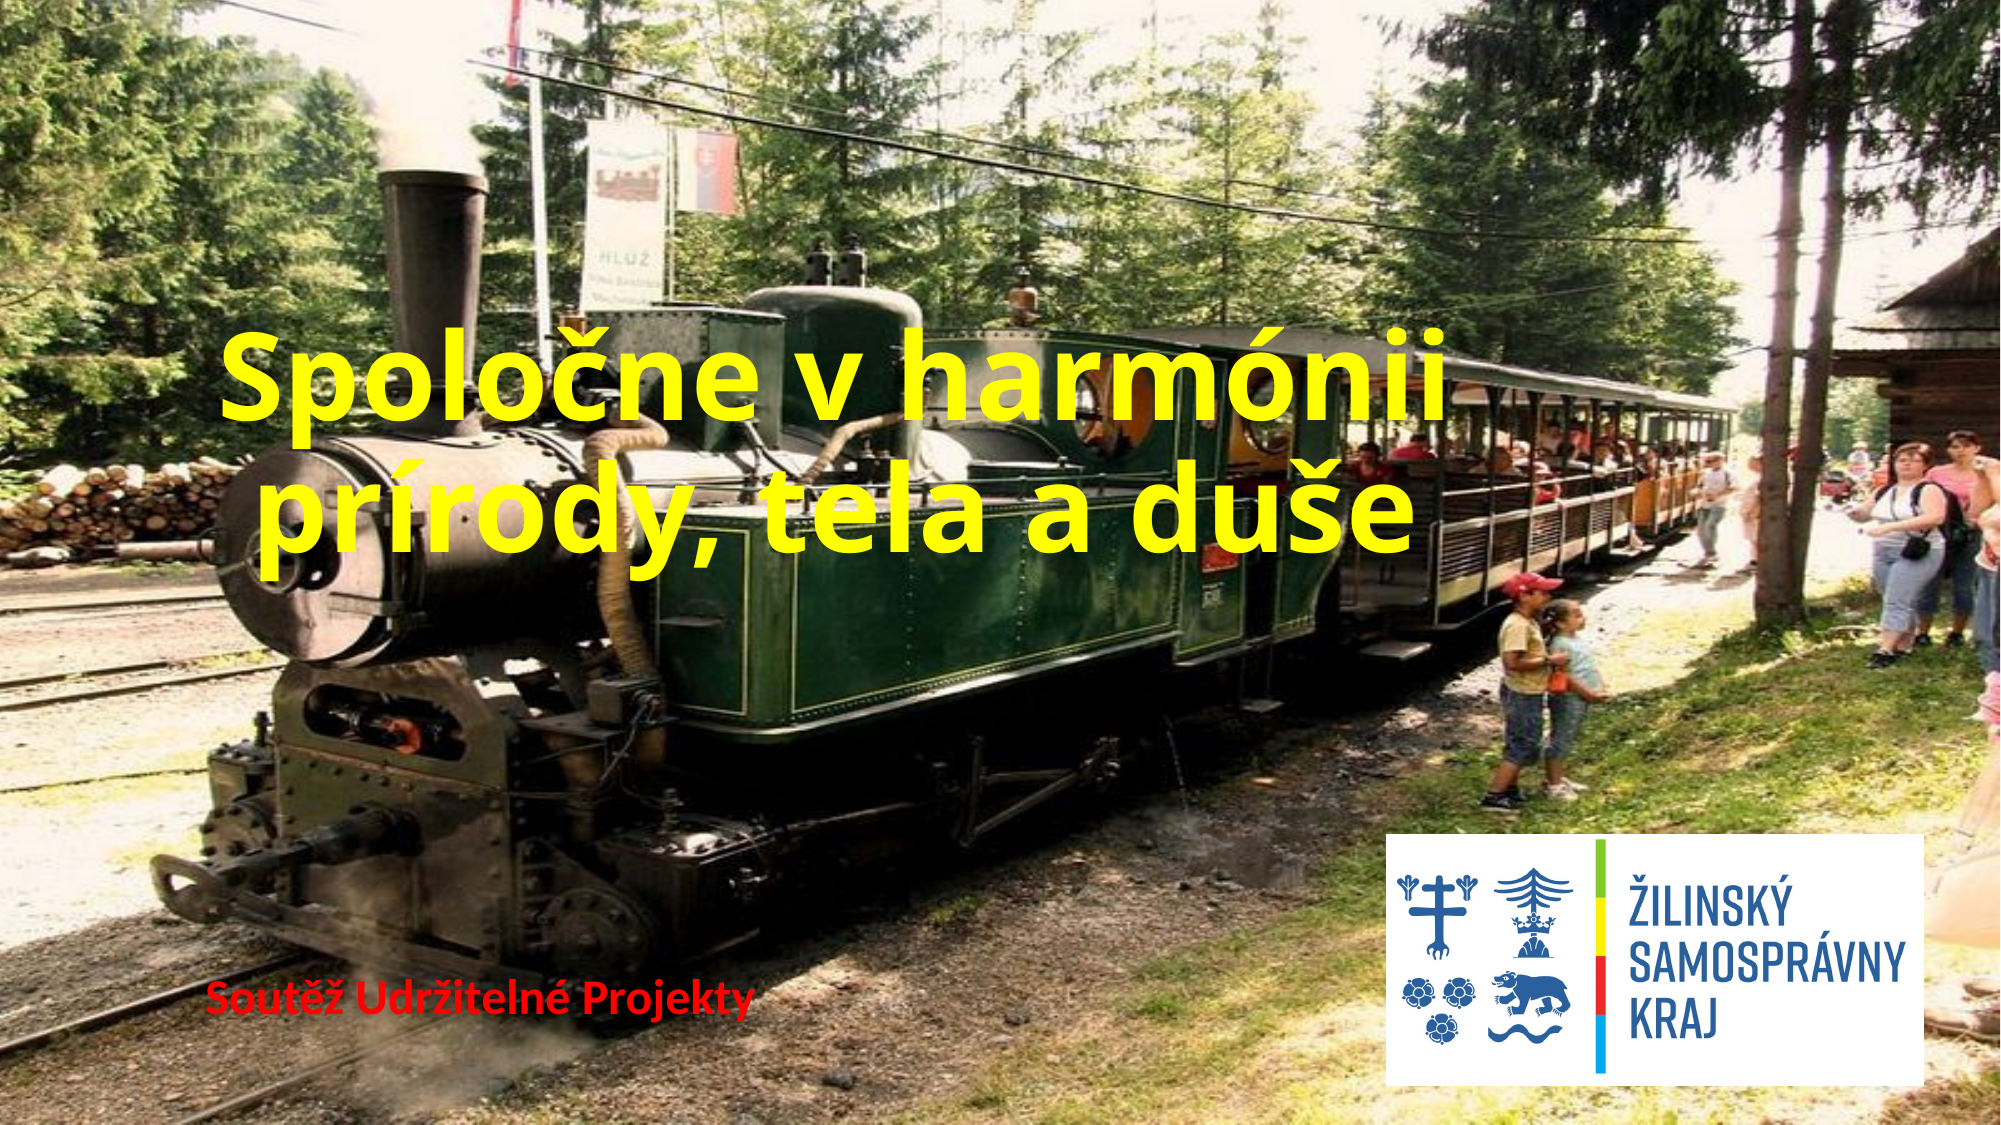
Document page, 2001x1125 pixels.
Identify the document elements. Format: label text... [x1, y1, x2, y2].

picture [0, 0, 2001, 1125]
subtitle Soutěž Udržitelné Projekty [153, 963, 808, 1056]
title Spoločne v harmónii prírody, tela a duše [85, 303, 1586, 696]
